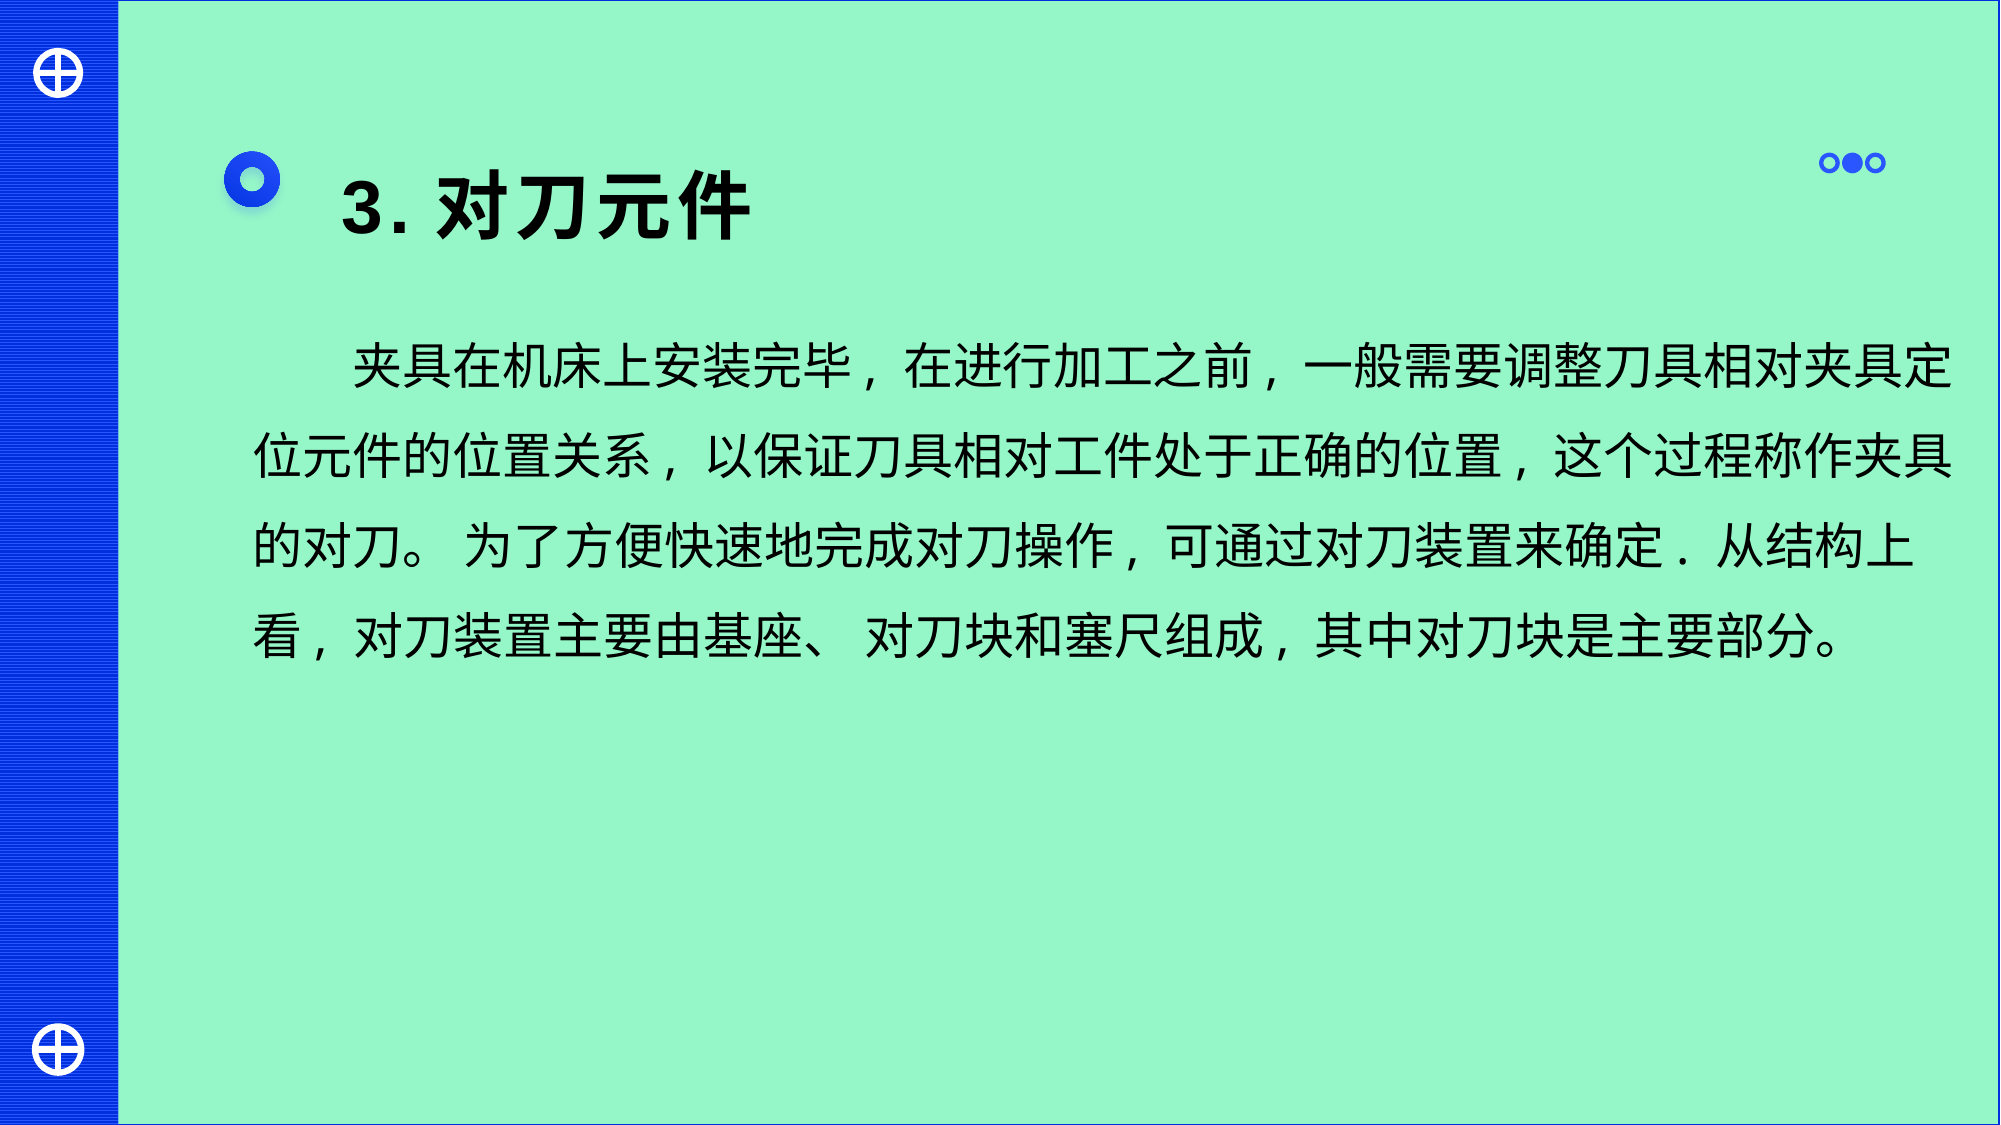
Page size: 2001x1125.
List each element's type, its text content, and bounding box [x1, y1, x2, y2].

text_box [1819, 152, 1886, 174]
text_box [35, 49, 82, 96]
text_box [0, 0, 119, 1125]
text_box [33, 1025, 83, 1074]
text_box 3.对刀元件 [218, 135, 1506, 257]
text_box 夹具在机床上安装完毕, 在进行加工之前, 一般需要调整刀具相对夹具定位元件的位置关系, 以保证刀具相对工件处于正确的位置, 这个过程称作夹具的对刀。 为了方便快速地完成对刀操作, 可通过对刀装置来确定. 从结构上看, 对刀装置主要由基座、 对刀块和塞尺组成, 其中对刀块是主要部分。 [237, 297, 1980, 673]
